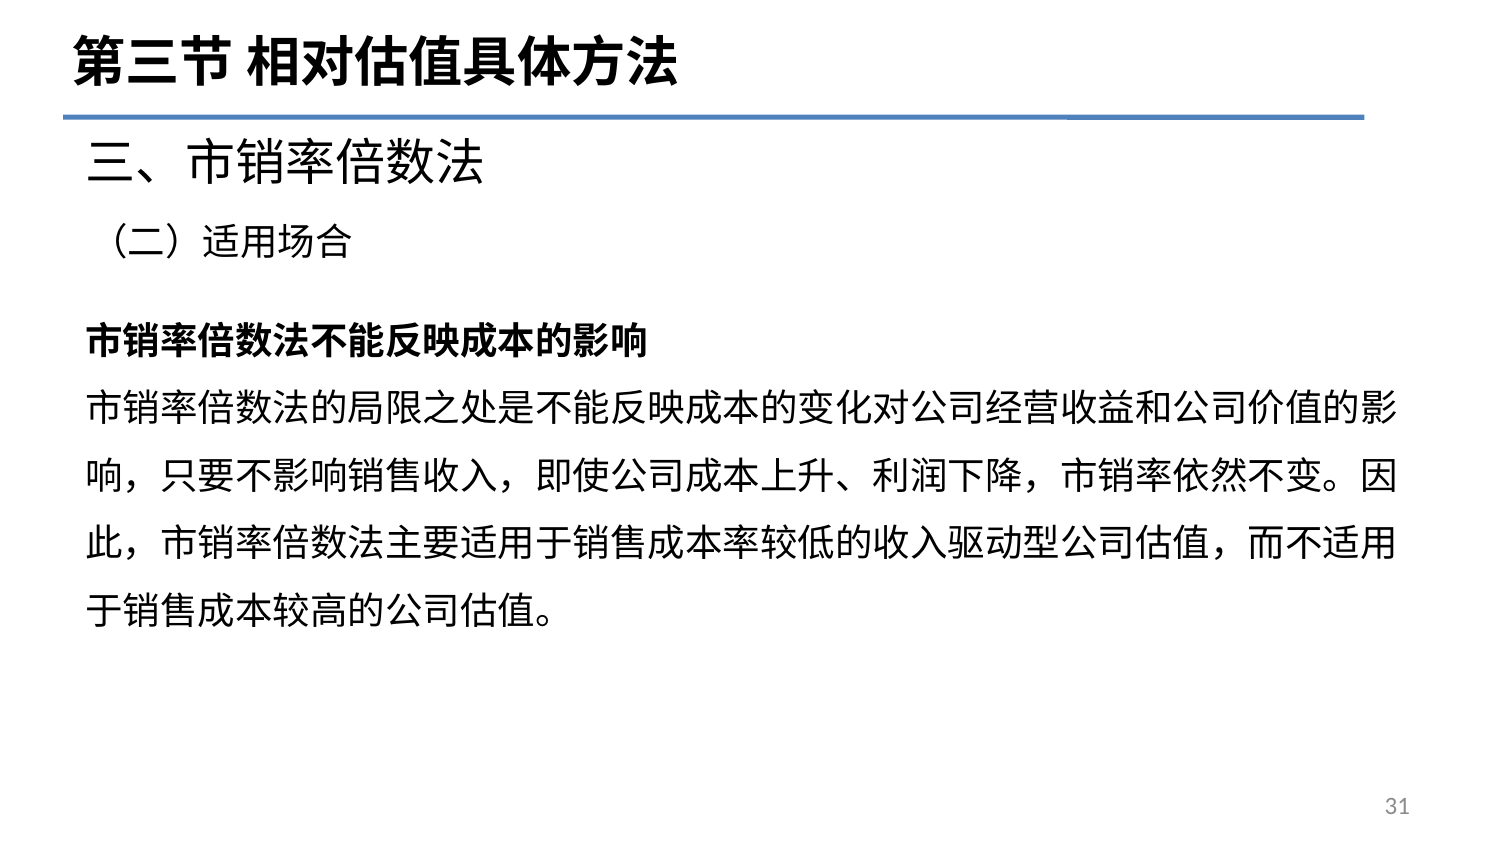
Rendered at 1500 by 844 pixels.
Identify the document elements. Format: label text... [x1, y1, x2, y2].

text_box 第三节 相对估值具体方法 [56, 11, 1407, 107]
title （二）适用场合 [75, 158, 1425, 300]
list 市销率倍数法不能反映成本的影响 市销率倍数法的局限之处是不能反映成本的变化对公司经营收益和公司价值的影响，只要不影响销售收入，即使公司成本上升、利润下降，市销率依然不变。因此，市销率倍数法主要适用于销售成本率较低的收入驱动型公司估值，而不适用于销售成本较高的公司估值。 [70, 286, 1421, 750]
text_box 三、市销率倍数法 [70, 117, 1421, 205]
slide_number 31 [1074, 782, 1425, 827]
